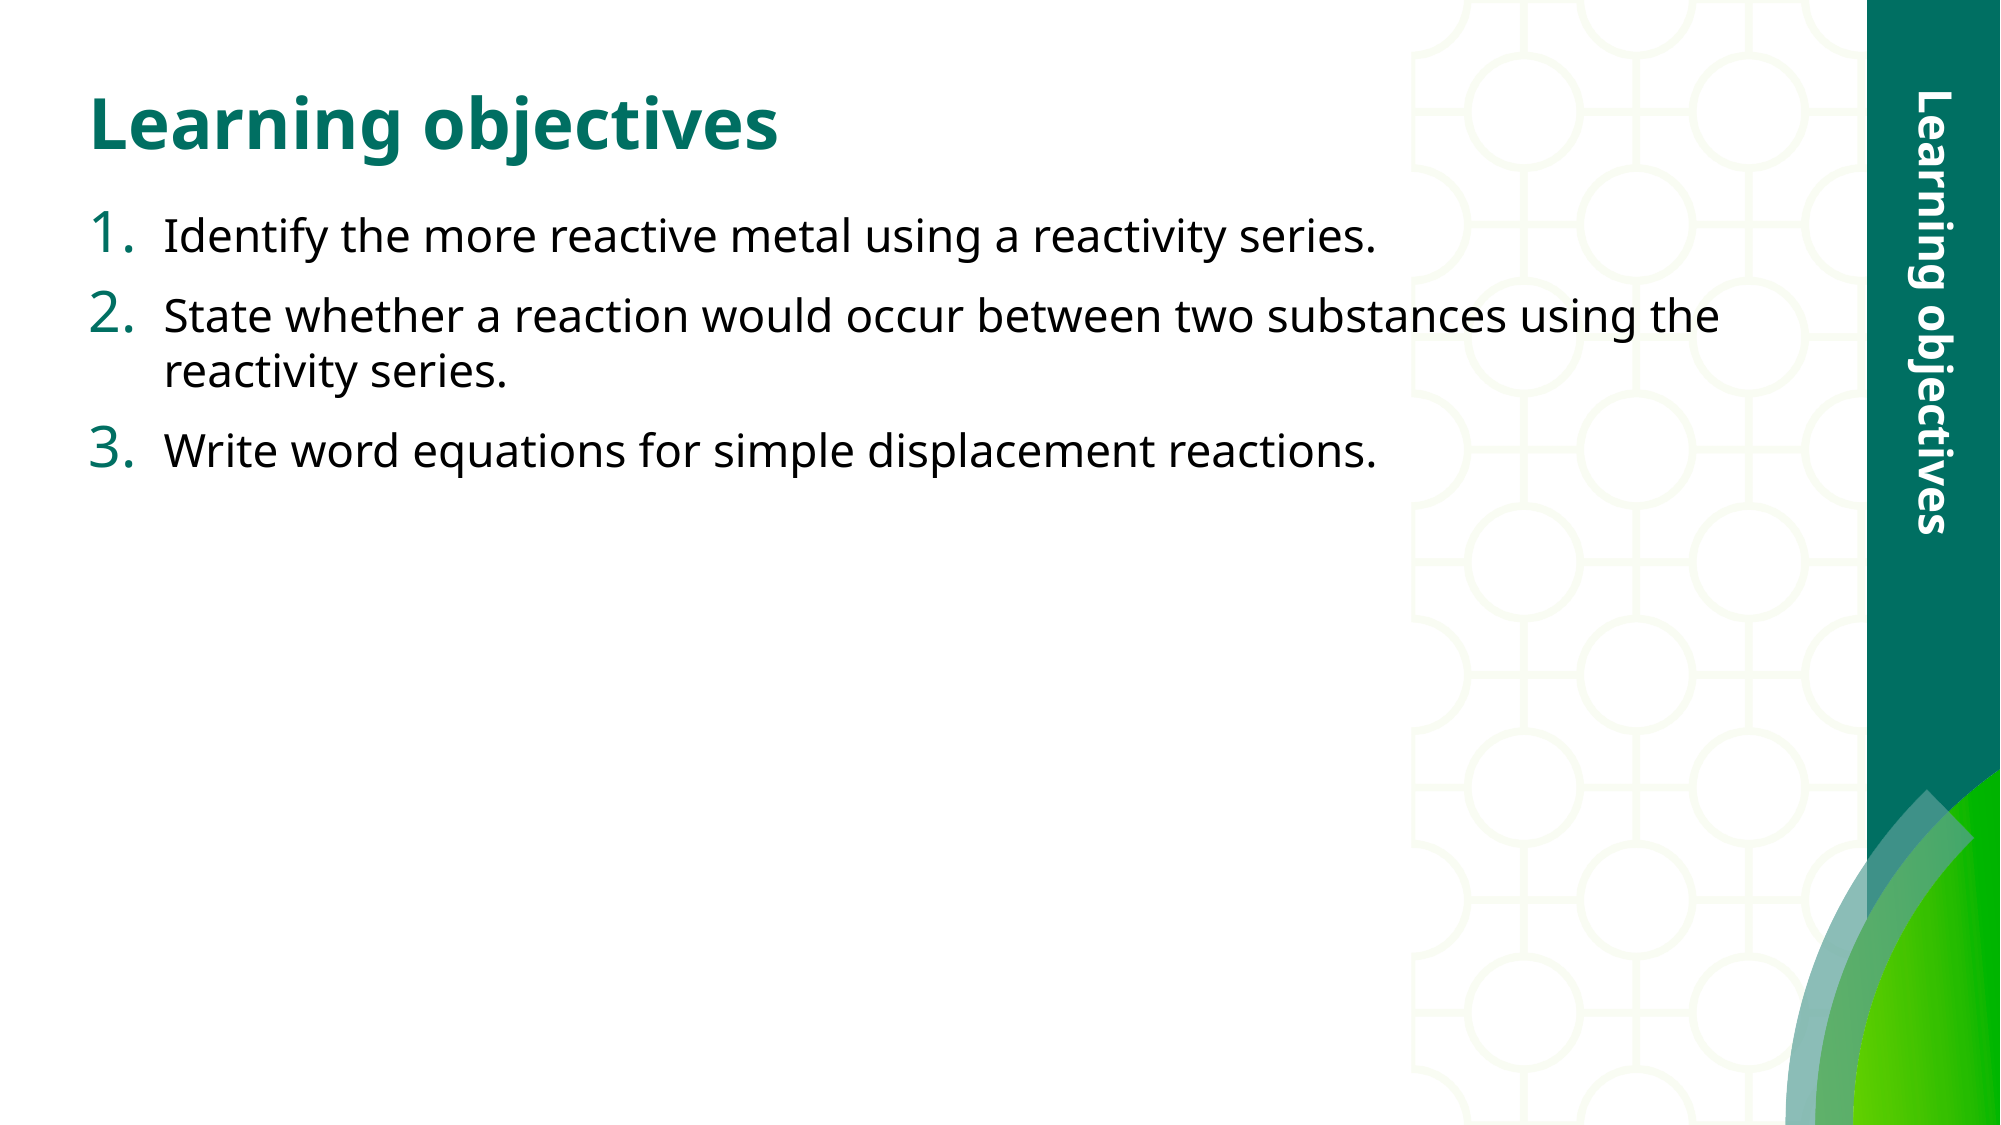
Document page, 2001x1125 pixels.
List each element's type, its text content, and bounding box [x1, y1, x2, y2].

picture [1411, 0, 2001, 1125]
title Learning objectives [88, 88, 1743, 161]
list Identify the more reactive metal using a reactivity series. State whether a reaction would occur between two substances using the reactivity series. Write word equations for simple displacement reactions. [88, 206, 1743, 1034]
text_box Learning objectives [1867, 88, 2000, 768]
